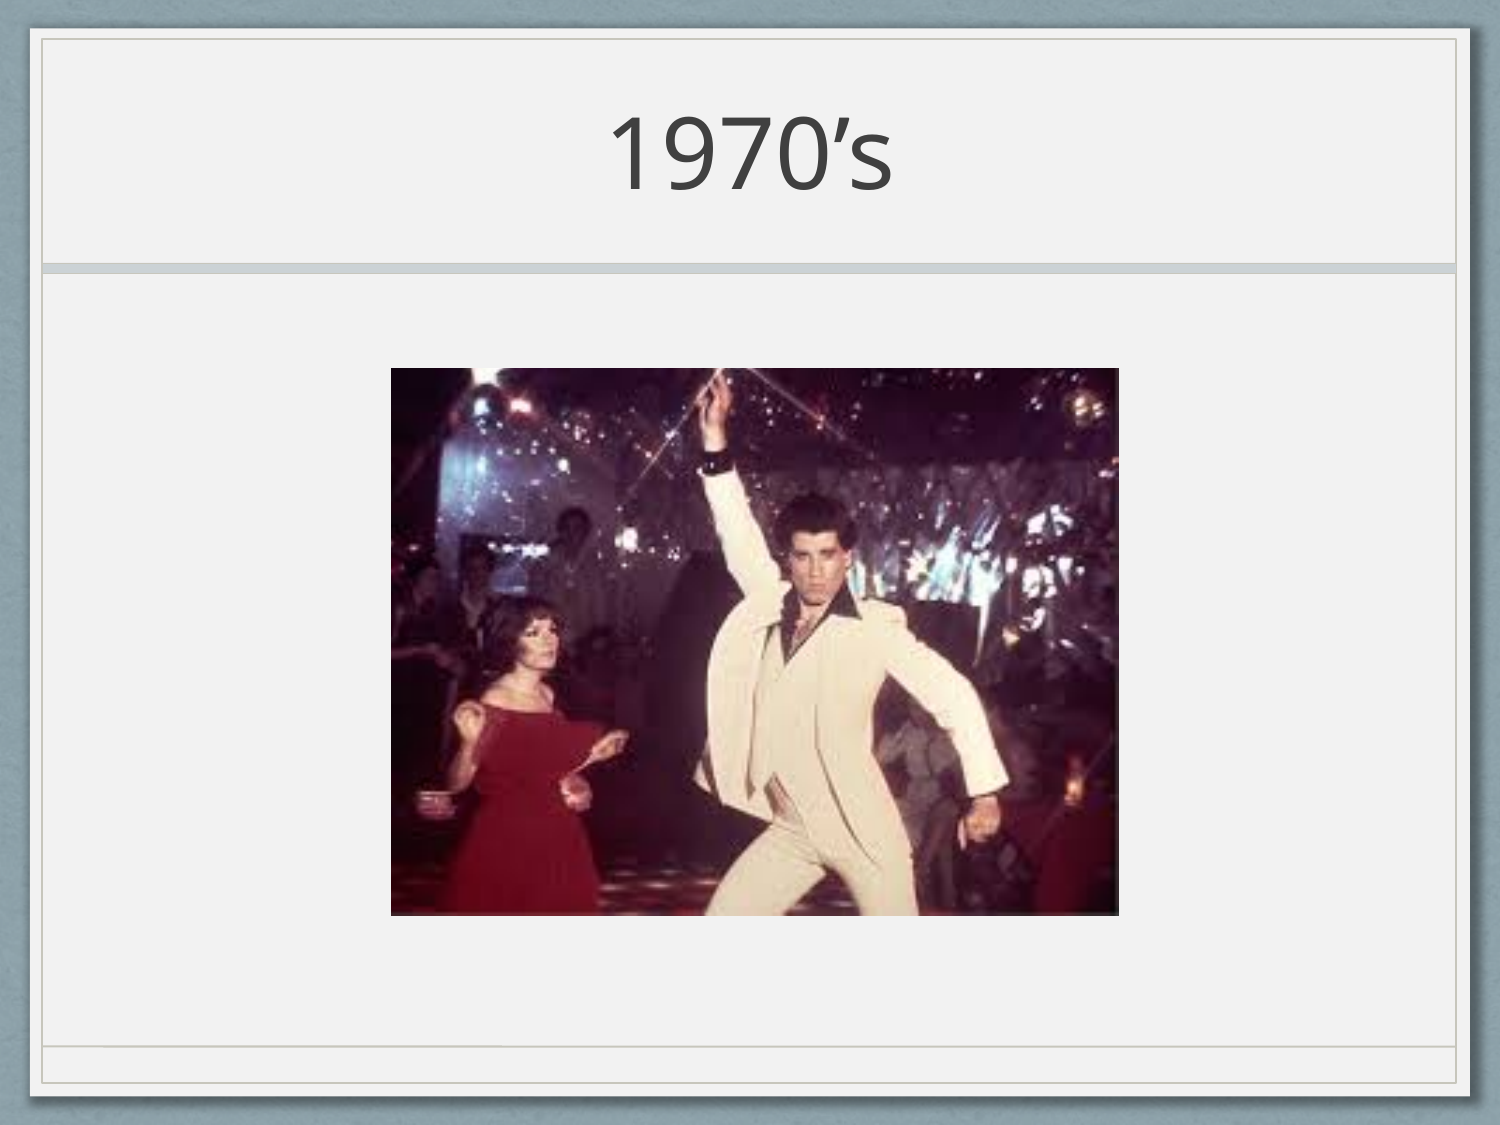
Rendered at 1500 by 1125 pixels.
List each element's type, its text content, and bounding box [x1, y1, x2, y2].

title 1970’s [147, 40, 1353, 260]
picture [390, 367, 1120, 917]
